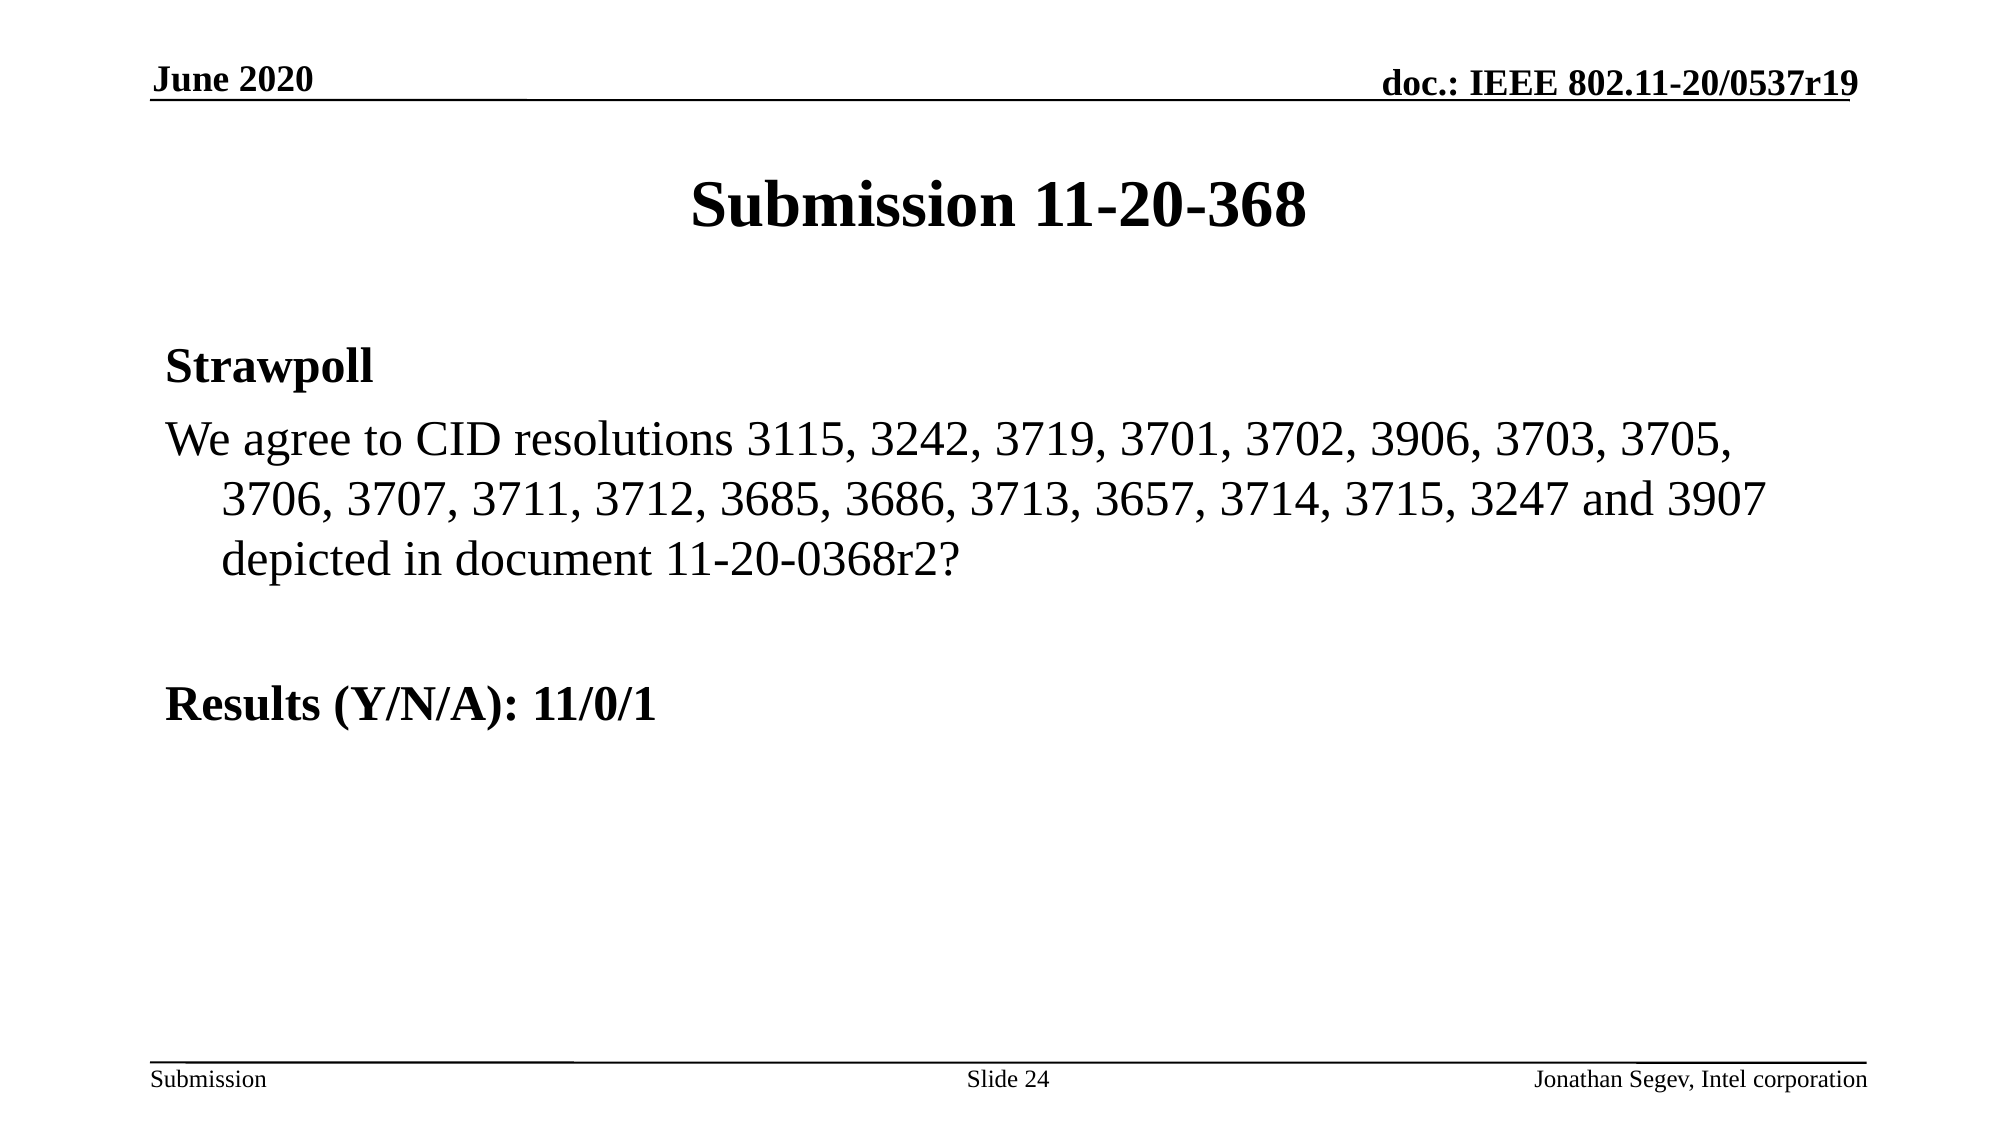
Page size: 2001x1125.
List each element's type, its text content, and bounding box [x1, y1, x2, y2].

footer Jonathan Segev, Intel corporation [1171, 1061, 1869, 1093]
list Strawpoll We agree to CID resolutions 3115, 3242, 3719, 3701, 3702, 3906, 3703, 3705, 3706, 3707, 3711, 3712, 3685, 3686, 3713, 3657, 3714, 3715, 3247 and 3907 depicted in document 11-20-0368r2? Results (Y/N/A): 11/0/1 [149, 324, 1850, 1000]
title Submission 11-20-368 [149, 112, 1850, 288]
slide_number Slide 24 [950, 1061, 1067, 1123]
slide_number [152, 54, 563, 100]
